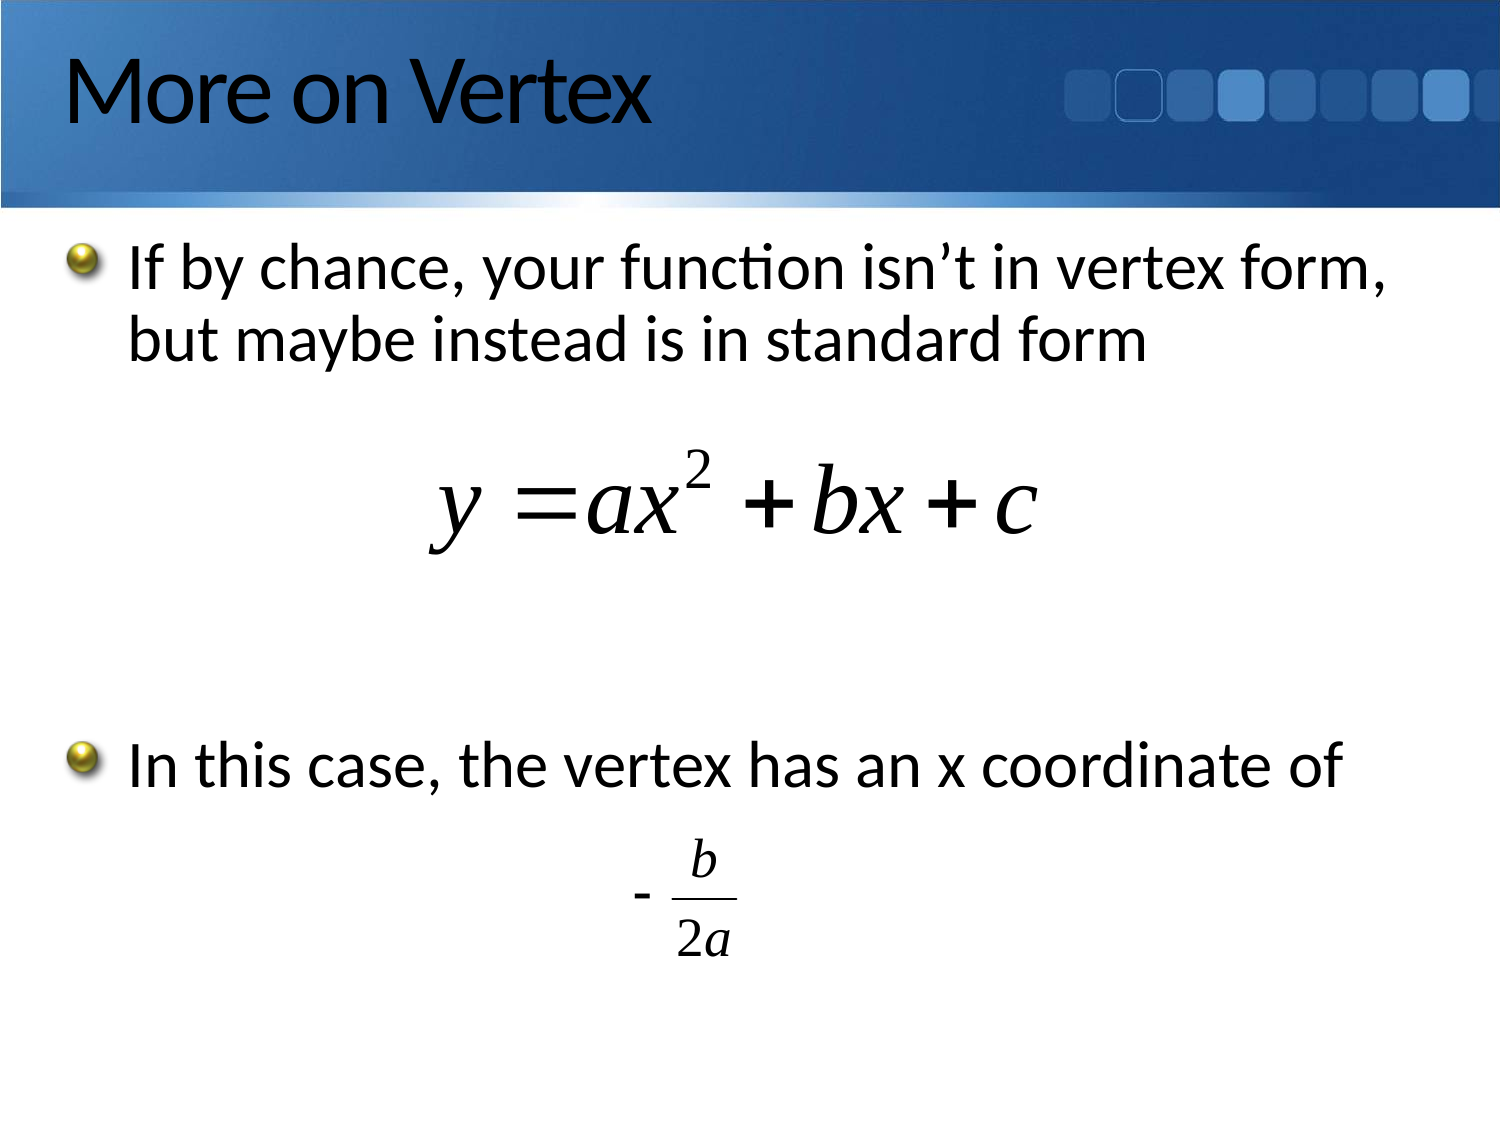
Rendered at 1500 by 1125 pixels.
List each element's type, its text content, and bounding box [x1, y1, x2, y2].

picture [0, 0, 1500, 1125]
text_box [624, 824, 751, 969]
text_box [412, 424, 1055, 576]
list If by chance, your function isn’t in vertex form, but maybe instead is in standard form In this case, the vertex has an x coordinate of [62, 231, 1438, 822]
title More on Vertex [62, 37, 1438, 147]
